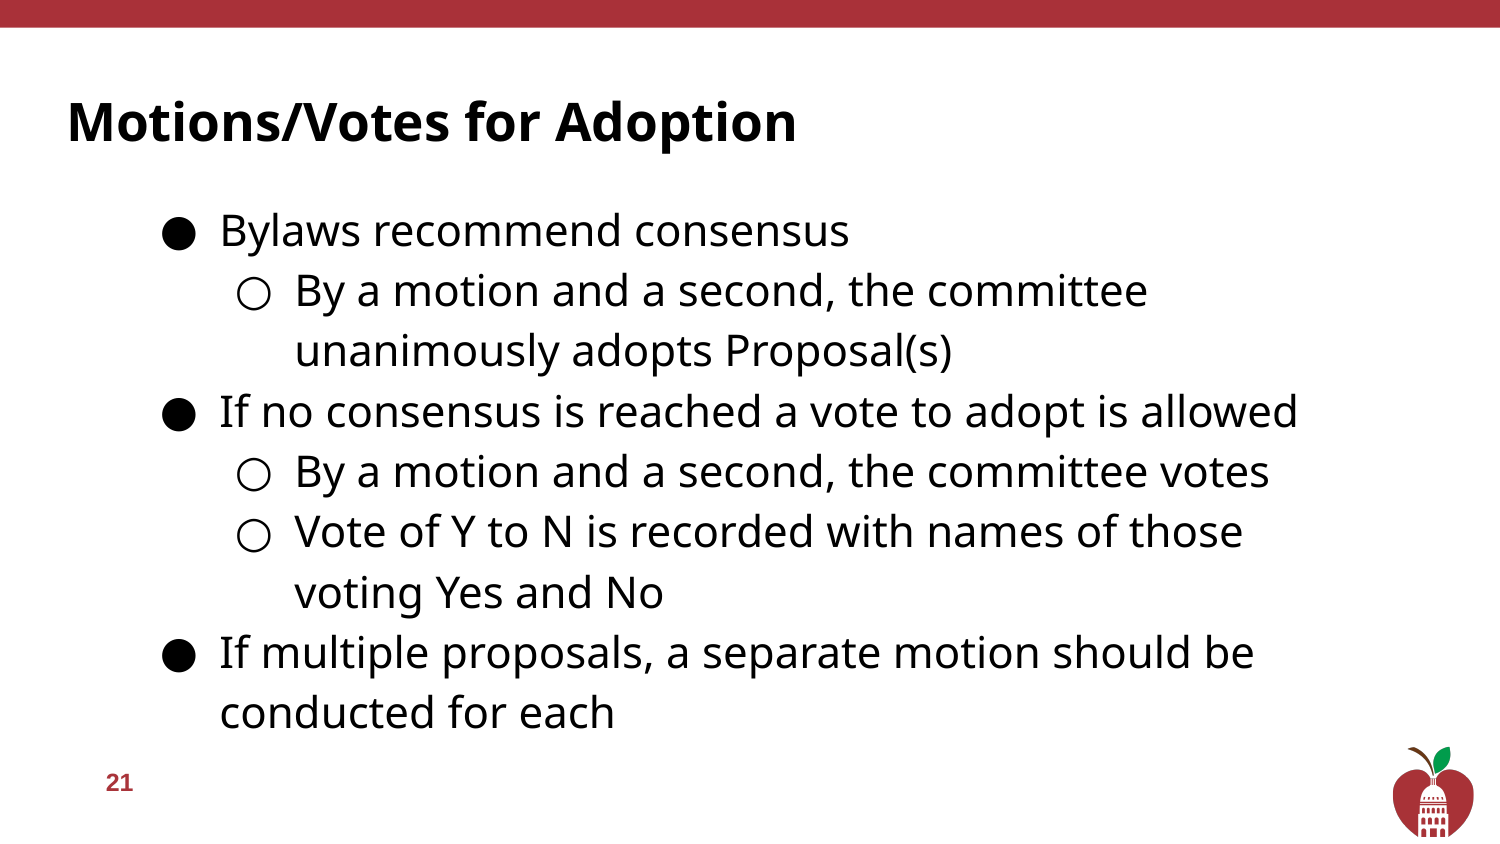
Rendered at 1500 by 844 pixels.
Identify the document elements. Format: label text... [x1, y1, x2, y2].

title Motions/Votes for Adoption [51, 72, 1449, 167]
picture [1385, 744, 1481, 839]
text_box [0, 0, 1500, 28]
slide_number ‹#› [58, 749, 149, 814]
list Bylaws recommend consensus By a motion and a second, the committee unanimously adopts Proposal(s) If no consensus is reached a vote to adopt is allowed By a motion and a second, the committee votes Vote of Y to N is recorded with names of those voting Yes and No If multiple proposals, a separate motion should be conducted for each [129, 179, 1353, 805]
